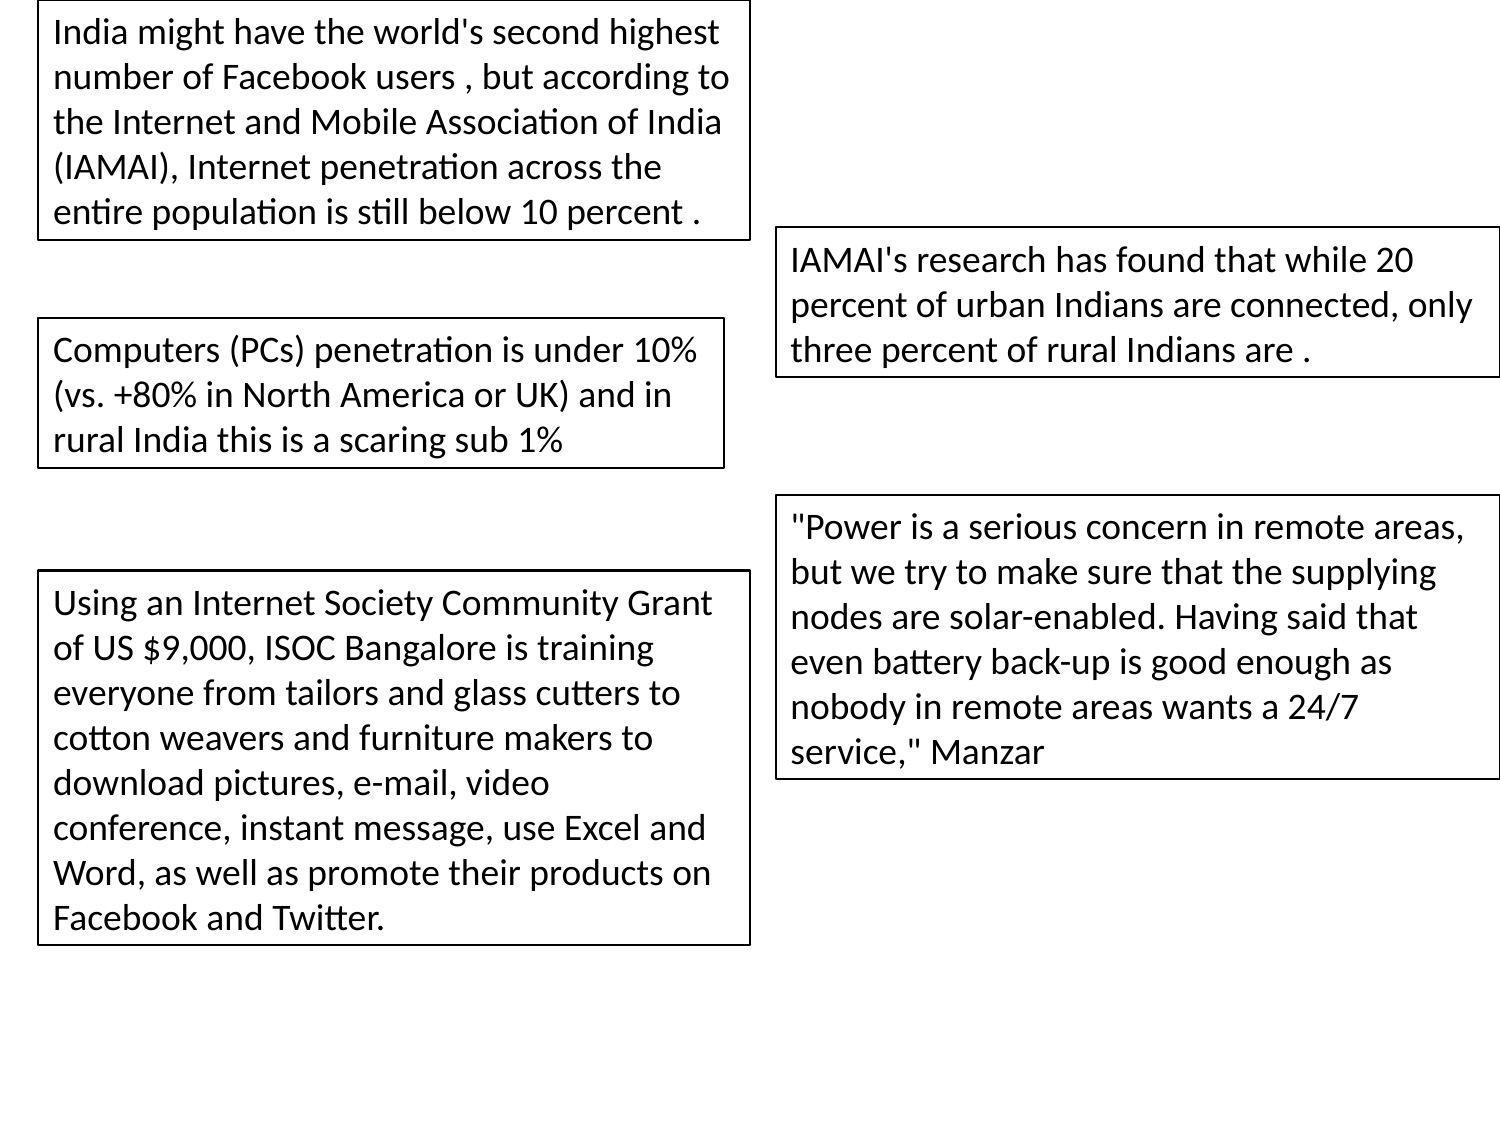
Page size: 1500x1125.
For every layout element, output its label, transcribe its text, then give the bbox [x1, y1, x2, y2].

text_box Computers (PCs) penetration is under 10% (vs. +80% in North America or UK) and in rural India this is a scaring sub 1% [38, 318, 725, 468]
text_box India might have the world's second highest number of Facebook users , but according to the Internet and Mobile Association of India (IAMAI), Internet penetration across the entire population is still below 10 percent . [38, 0, 750, 240]
text_box "Power is a serious concern in remote areas, but we try to make sure that the supplying nodes are solar-enabled. Having said that even battery back-up is good enough as nobody in remote areas wants a 24/7 service," Manzar [775, 494, 1500, 780]
text_box IAMAI's research has found that while 20 percent of urban Indians are connected, only three percent of rural Indians are . [775, 227, 1500, 377]
text_box Using an Internet Society Community Grant of US $9,000, ISOC Bangalore is training everyone from tailors and glass cutters to cotton weavers and furniture makers to download pictures, e-mail, video conference, instant message, use Excel and Word, as well as promote their products on Facebook and Twitter. [38, 570, 750, 946]
